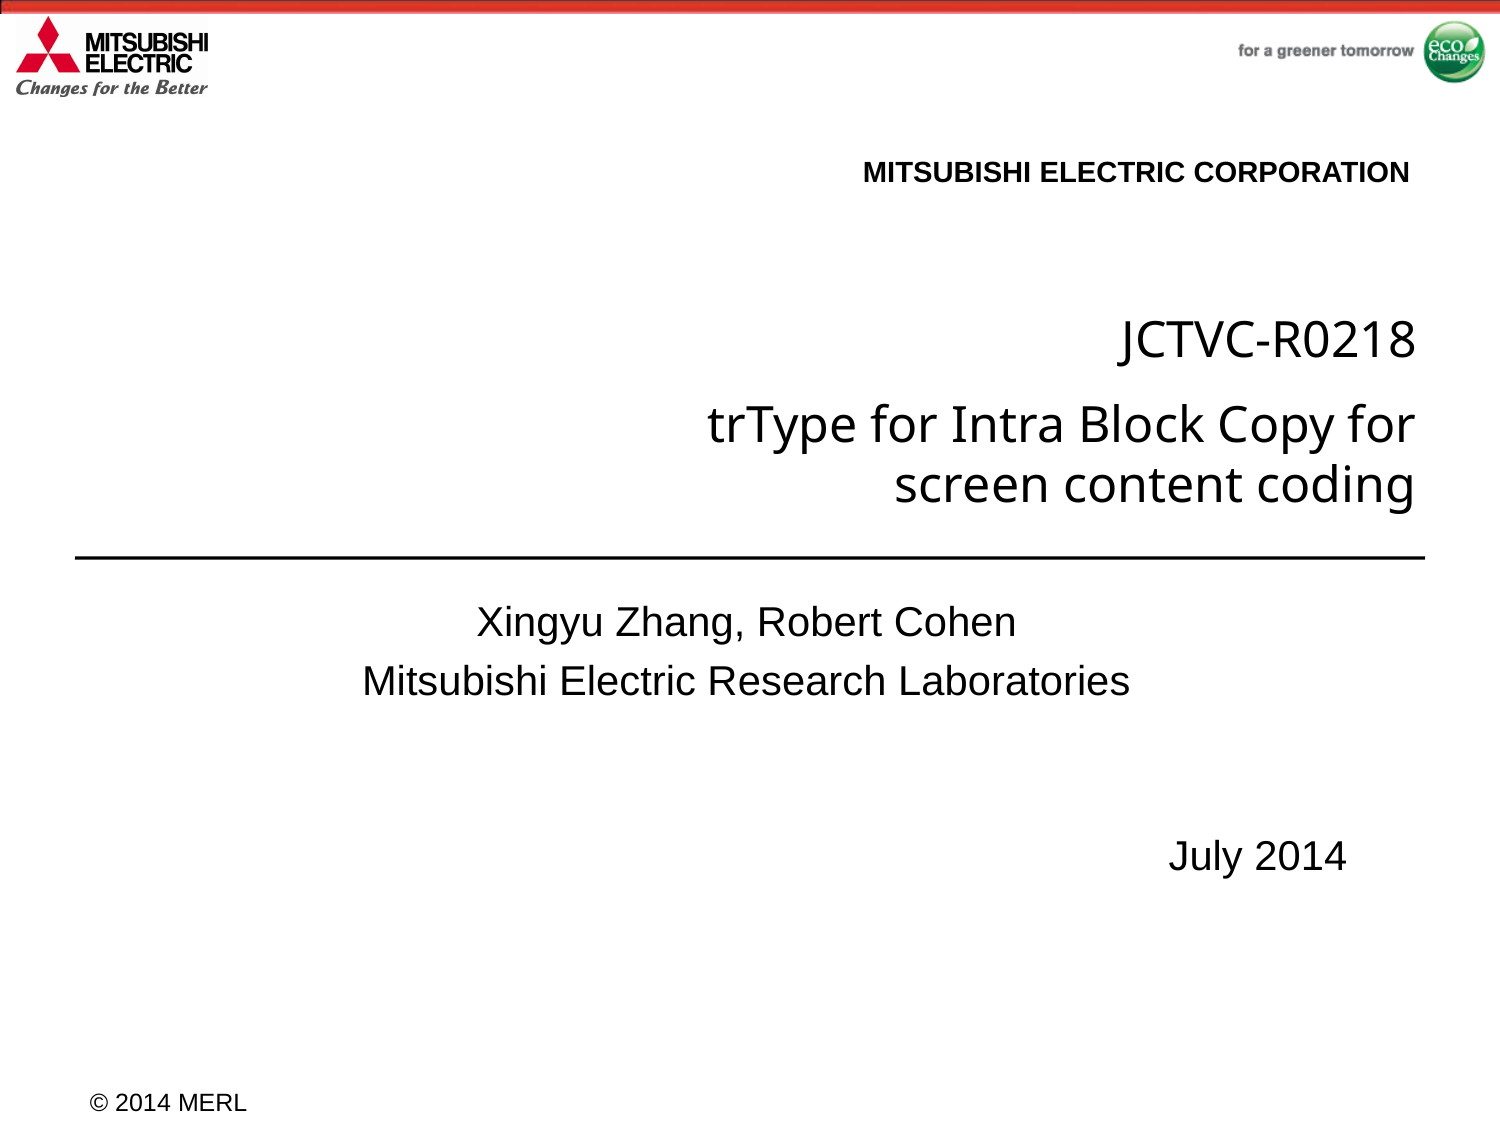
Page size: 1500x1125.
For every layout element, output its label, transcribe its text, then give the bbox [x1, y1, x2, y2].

picture [1236, 19, 1486, 85]
list JCTVC-R0218 trType for Intra Block Copy for screen content coding [612, 299, 1432, 513]
picture [0, 0, 1500, 14]
list Xingyu Zhang, Robert Cohen Mitsubishi Electric Research Laboratories July 2014 [130, 587, 1363, 963]
picture [16, 16, 208, 97]
